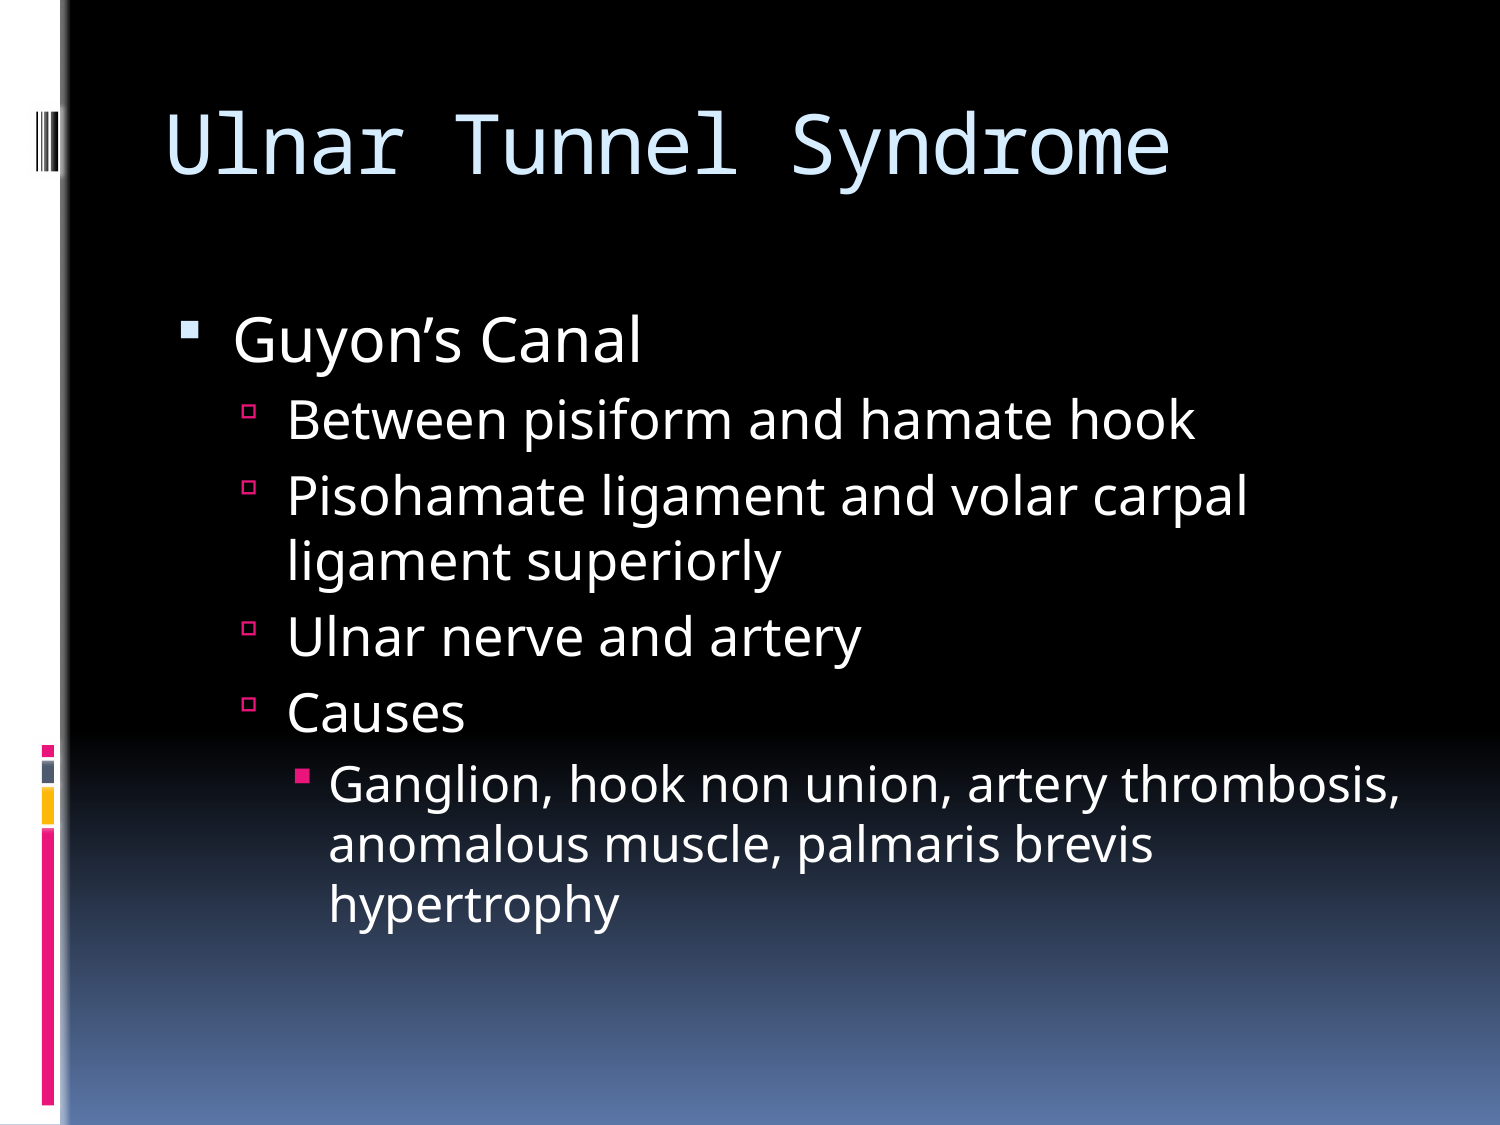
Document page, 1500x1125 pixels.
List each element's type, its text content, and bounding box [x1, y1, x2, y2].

title Ulnar Tunnel Syndrome [150, 83, 1425, 234]
list Guyon’s Canal Between pisiform and hamate hook Pisohamate ligament and volar carpal ligament superiorly Ulnar nerve and artery Causes Ganglion, hook non union, artery thrombosis, anomalous muscle, palmaris brevis hypertrophy [150, 292, 1425, 1043]
